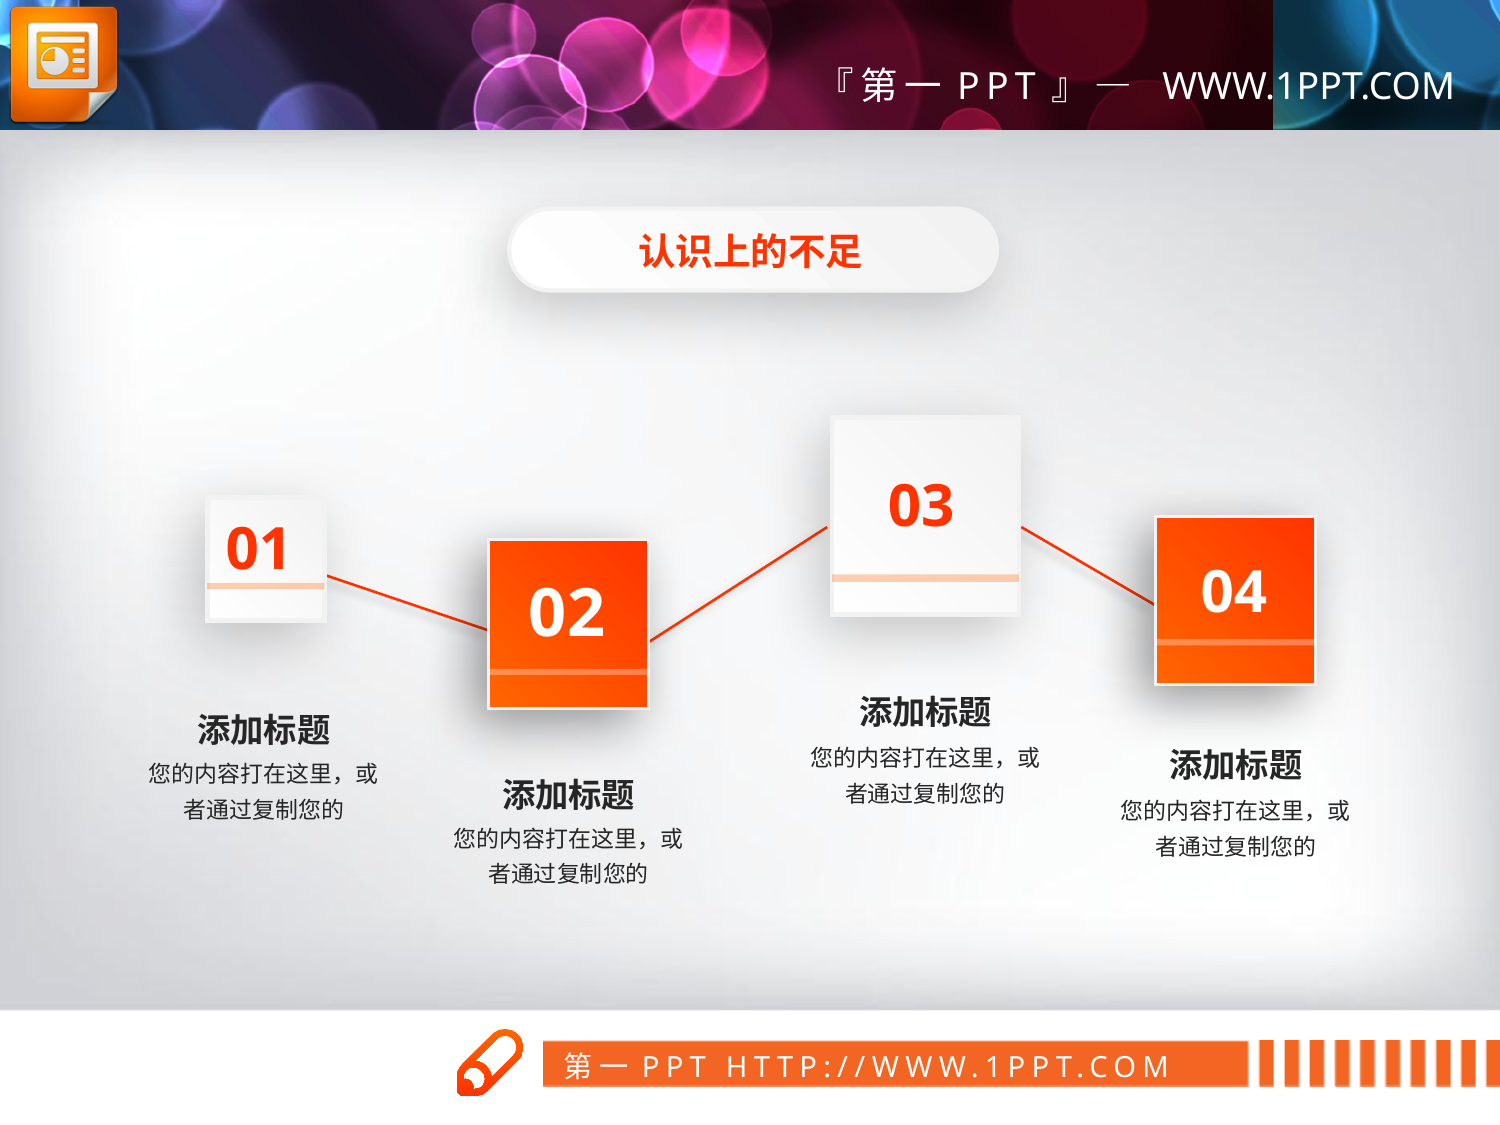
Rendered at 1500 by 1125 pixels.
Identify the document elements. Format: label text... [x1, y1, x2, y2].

picture [543, 1040, 1500, 1087]
text_box 添加标题 [143, 689, 385, 750]
text_box 您的内容打在这里，或者通过复制您的 [785, 728, 1066, 815]
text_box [322, 526, 1150, 645]
text_box 您的内容打在这里，或者通过复制您的 [1095, 781, 1376, 868]
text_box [488, 539, 649, 709]
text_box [1155, 515, 1317, 686]
text_box 您的内容打在这里，或者通过复制您的 [123, 743, 405, 831]
text_box 添加标题 [1115, 724, 1357, 785]
picture [0, 0, 1500, 1012]
text_box 添加标题 [448, 753, 689, 814]
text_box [831, 417, 1020, 615]
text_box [206, 496, 325, 621]
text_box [508, 208, 998, 291]
text_box 您的内容打在这里，或者通过复制您的 [428, 808, 709, 895]
text_box 添加标题 [805, 671, 1046, 732]
